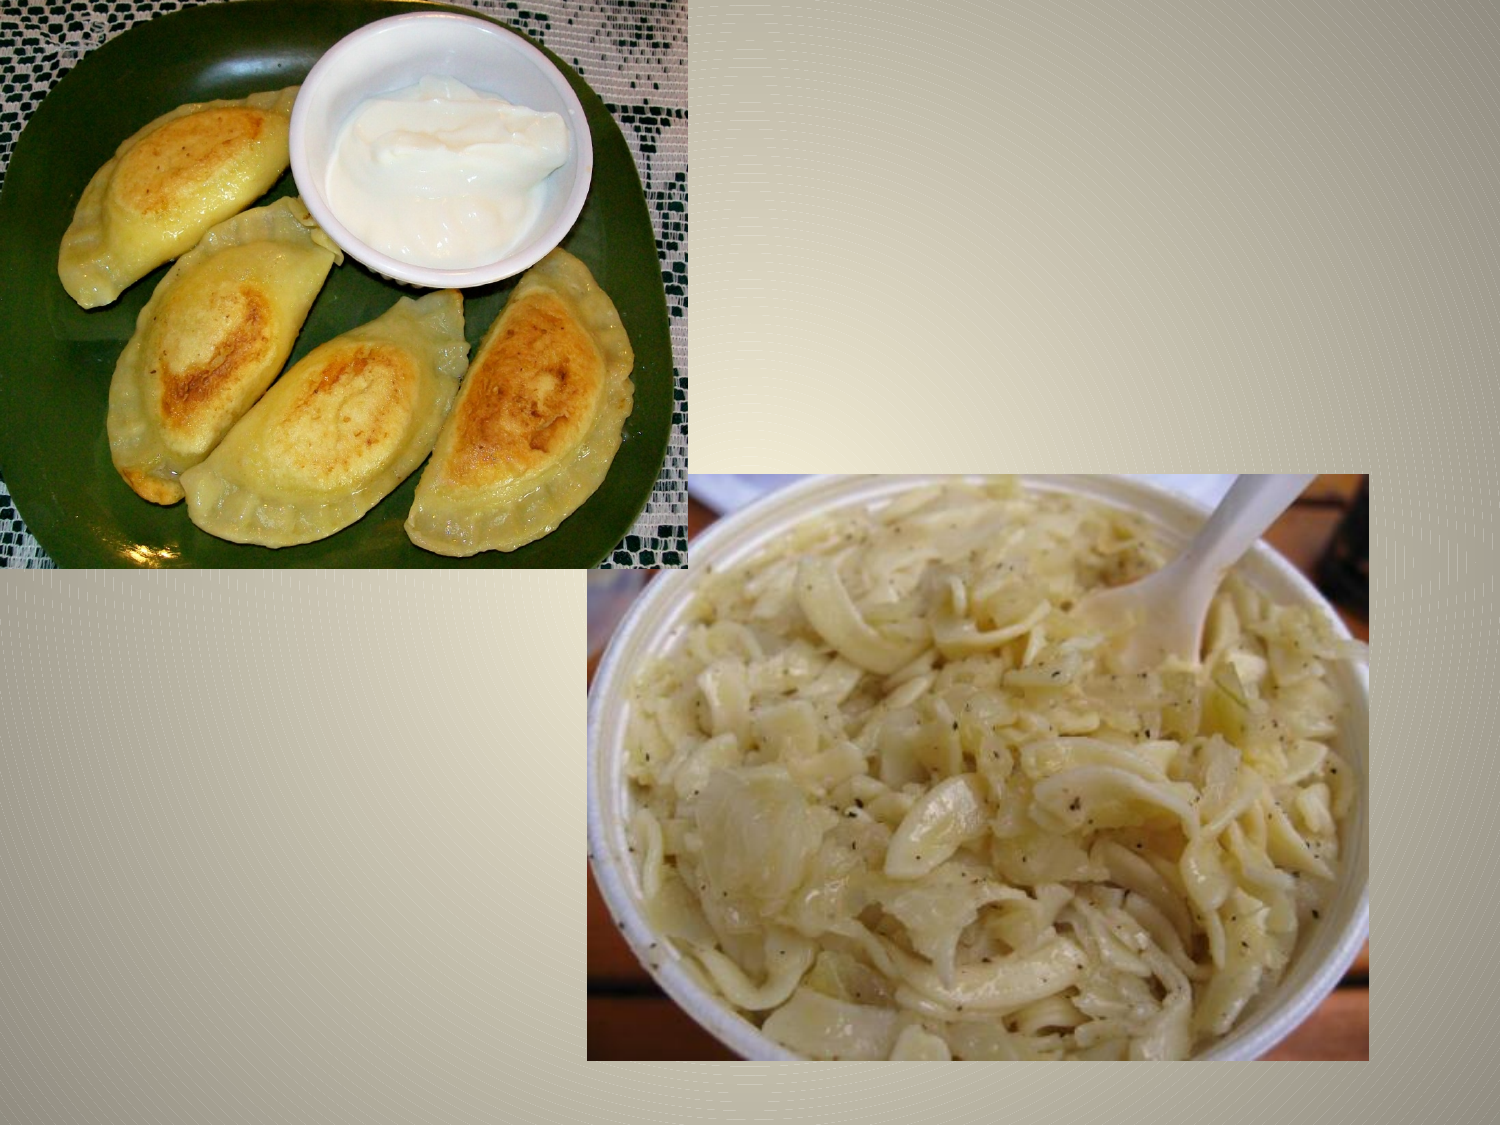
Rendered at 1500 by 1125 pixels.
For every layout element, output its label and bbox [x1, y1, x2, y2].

picture [0, 0, 1369, 1062]
